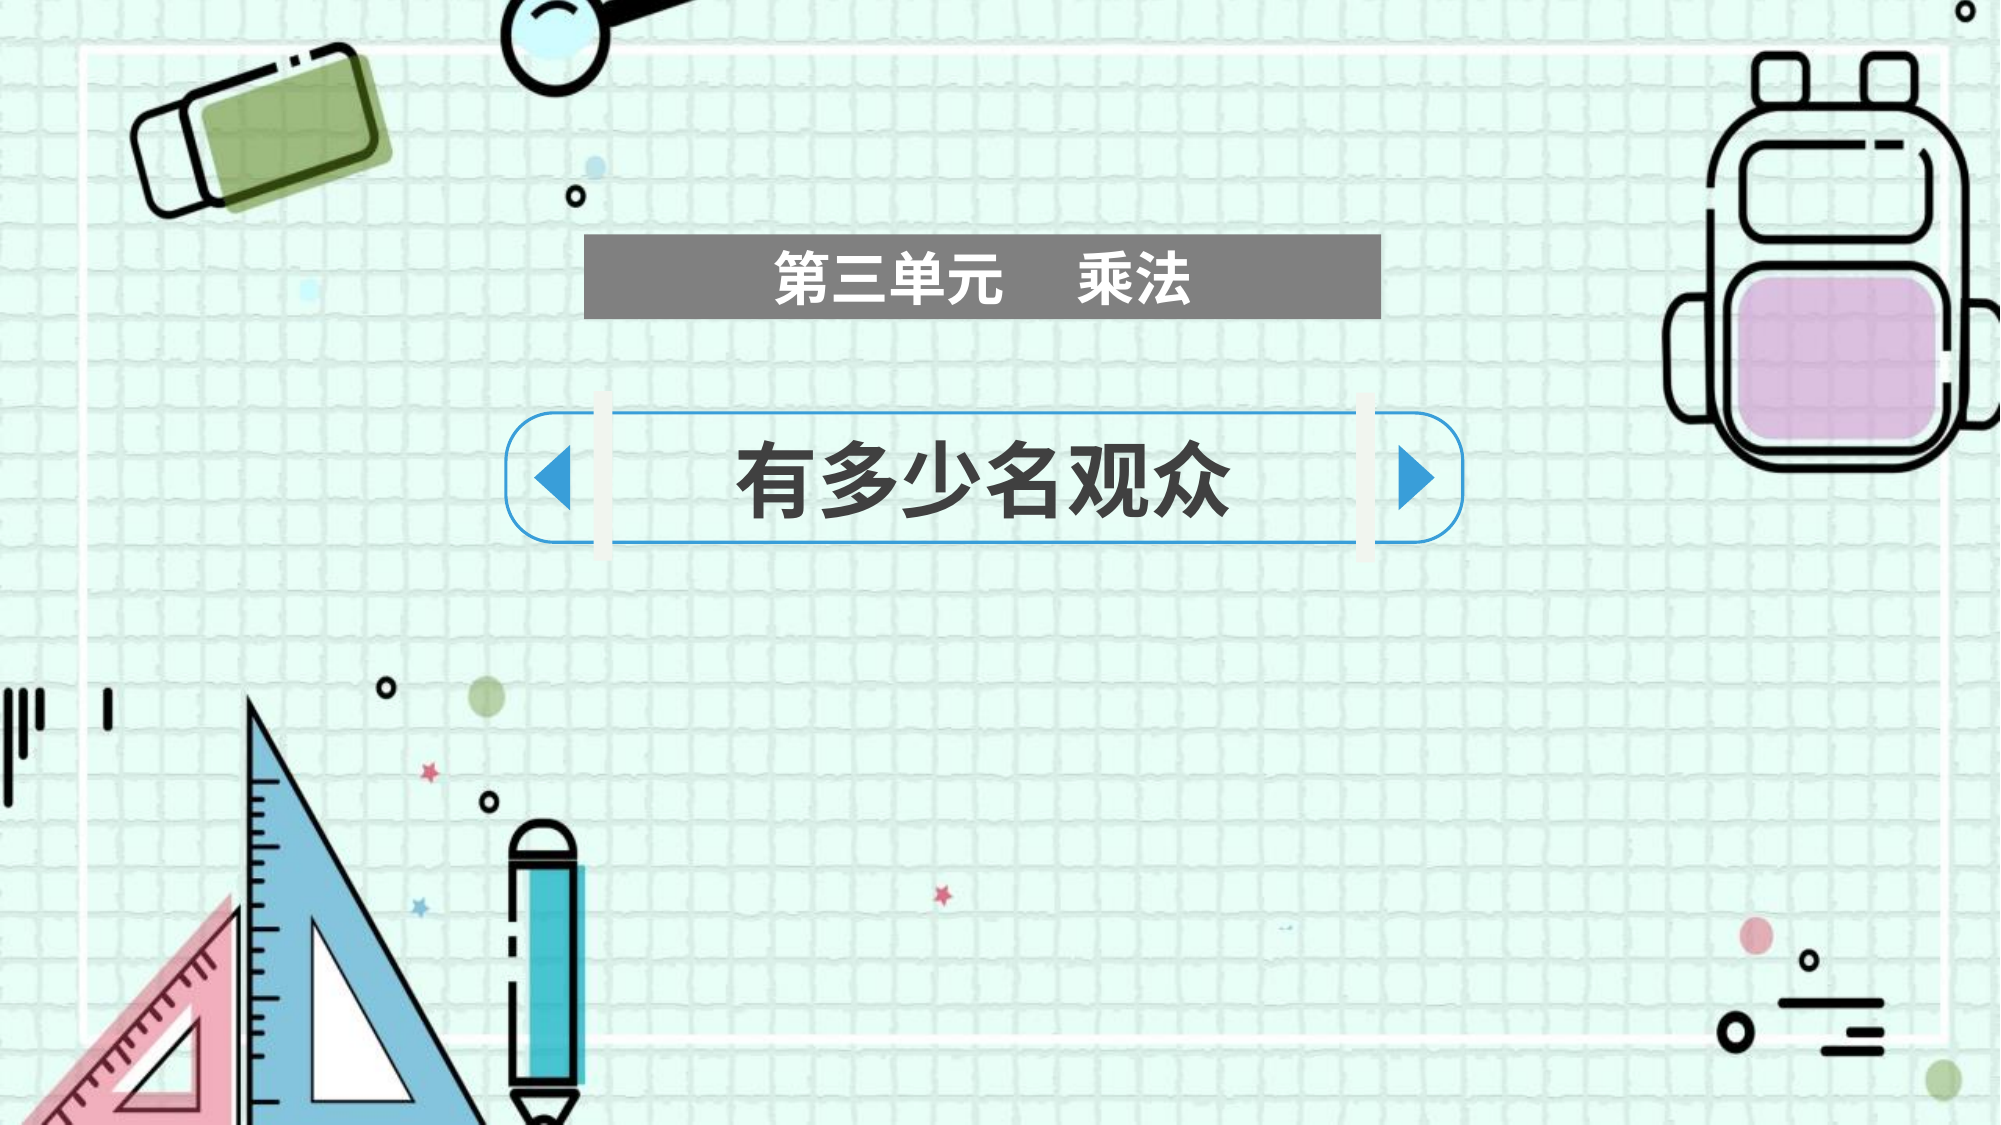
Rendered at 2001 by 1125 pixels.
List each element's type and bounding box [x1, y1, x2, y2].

text_box [505, 391, 1463, 563]
picture [0, 0, 2000, 1125]
